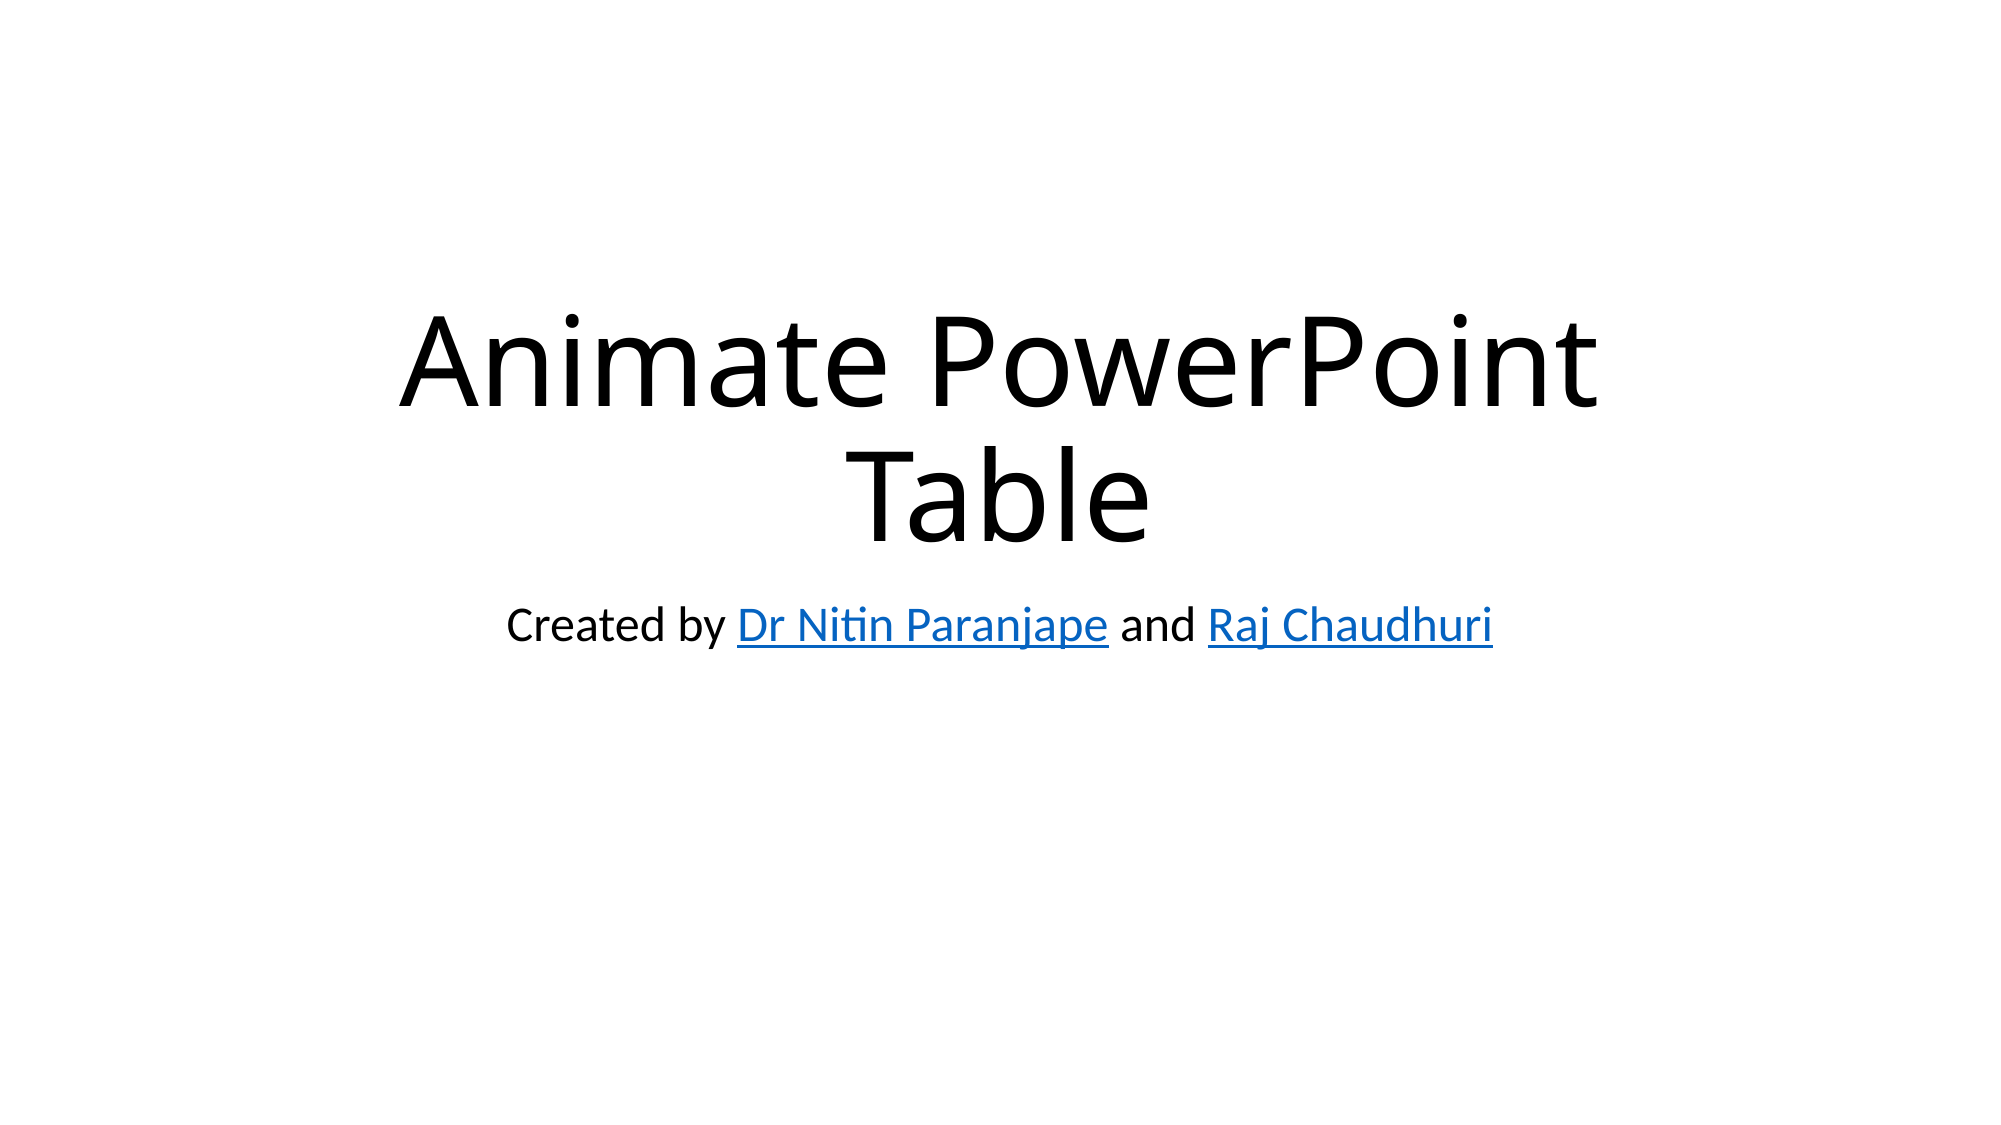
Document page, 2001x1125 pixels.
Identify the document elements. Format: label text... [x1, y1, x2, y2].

title Animate PowerPoint Table [249, 184, 1750, 576]
subtitle Created by Dr Nitin Paranjape and Raj Chaudhuri [249, 590, 1750, 863]
